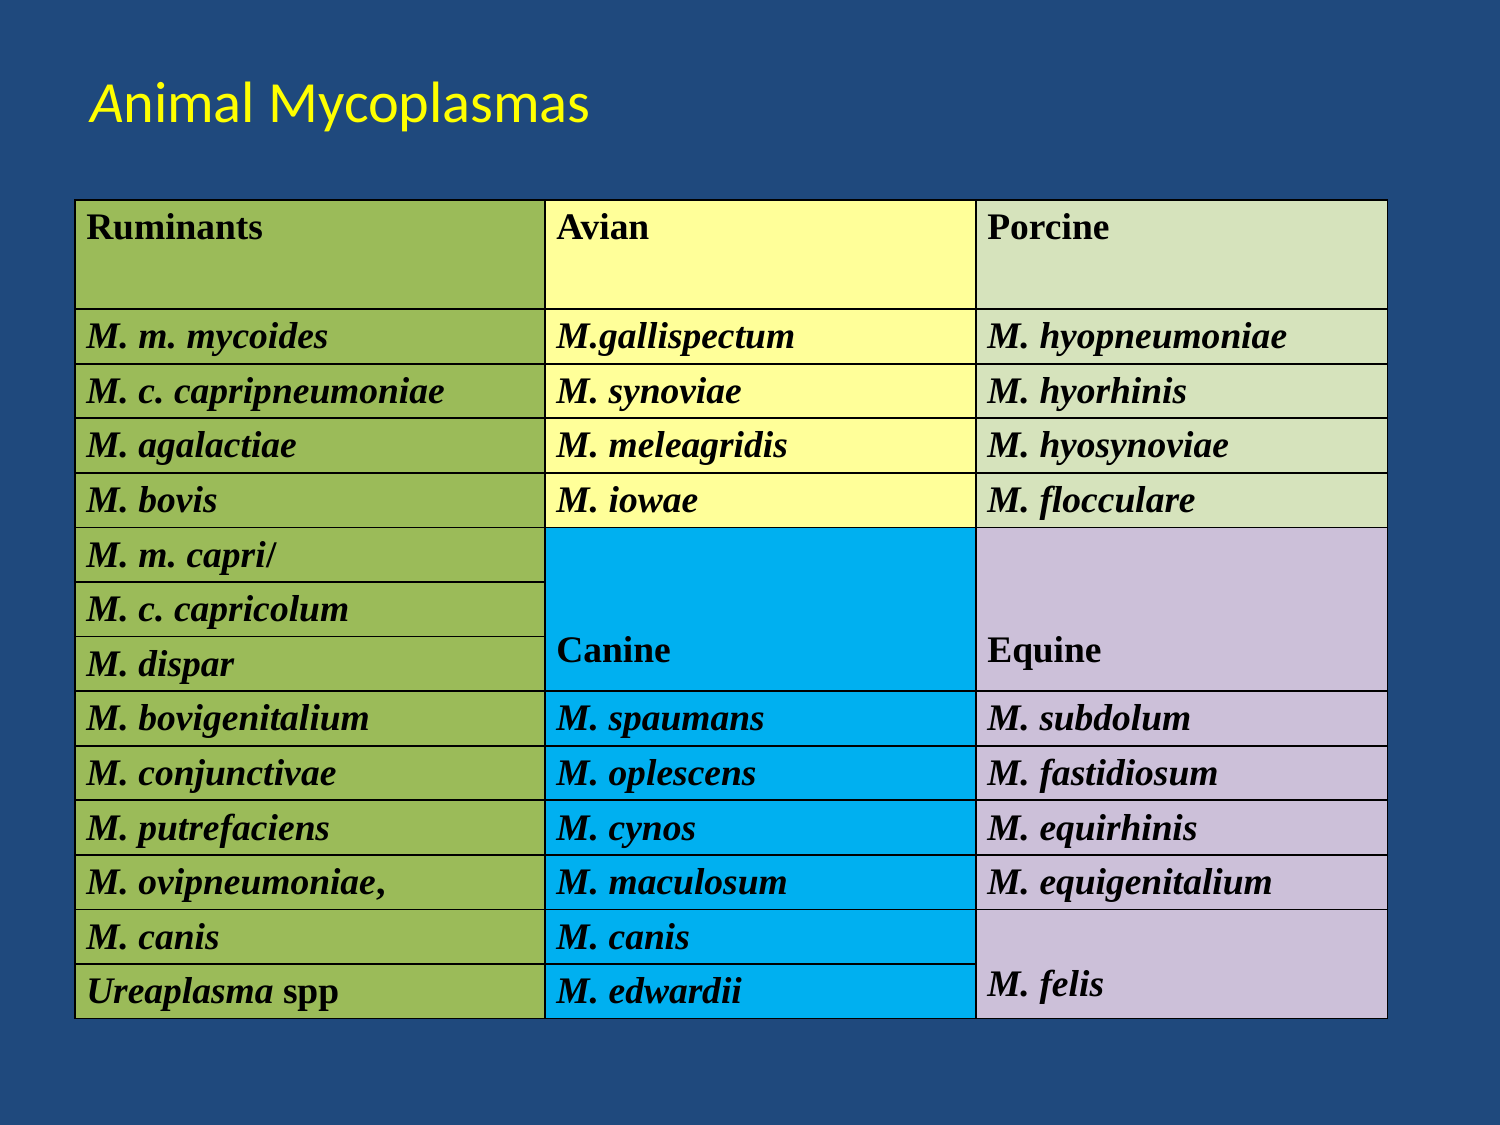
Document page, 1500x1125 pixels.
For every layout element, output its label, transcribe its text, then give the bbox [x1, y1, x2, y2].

title Animal Mycoplasmas [75, 45, 1425, 1063]
table_cell M. meleagridis [546, 419, 975, 472]
table_cell M. agalactiae [76, 419, 544, 472]
table_cell M. canis [76, 910, 544, 963]
table_cell M. spaumans [546, 692, 975, 745]
table_cell M. c. capricolum [76, 583, 544, 636]
table_cell Ureaplasma spp [76, 965, 544, 1018]
table_cell M. canis [546, 910, 975, 963]
table_cell M. putrefaciens [76, 801, 544, 854]
table_cell M. equirhinis [977, 801, 1387, 854]
table_cell M. hyopneumoniae [977, 310, 1387, 363]
table_cell M. felis [977, 910, 1387, 1018]
table_cell M. oplescens [546, 747, 975, 799]
table_header Avian [546, 201, 975, 308]
table_cell M. hyorhinis [977, 365, 1387, 417]
table_cell M. m. capri/ [76, 528, 544, 581]
table_cell M. bovigenitalium [76, 692, 544, 745]
table_cell M. m. mycoides [76, 310, 544, 363]
table_header Ruminants [76, 201, 544, 308]
table_cell M. hyosynoviae [977, 419, 1387, 472]
table_cell M. conjunctivae [76, 747, 544, 799]
table_cell M. equigenitalium [977, 856, 1387, 909]
table_cell M. subdolum [977, 692, 1387, 745]
table_header Porcine [977, 201, 1387, 308]
table_cell M. c. capripneumoniae [76, 365, 544, 417]
table_cell M. fastidiosum [977, 747, 1387, 799]
table_cell M. bovis [76, 474, 544, 527]
table_cell M. synoviae [546, 365, 975, 417]
table_cell M. iowae [546, 474, 975, 527]
table_cell M. flocculare [977, 474, 1387, 527]
table_cell Equine [977, 528, 1387, 690]
table_cell M. maculosum [546, 856, 975, 909]
table_cell Canine [546, 528, 975, 690]
table_cell M. dispar [76, 637, 544, 690]
table_cell M. edwardii [546, 965, 975, 1018]
table_cell M.gallispectum [546, 310, 975, 363]
table_cell M. cynos [546, 801, 975, 854]
table_cell M. ovipneumoniae, [76, 856, 544, 909]
